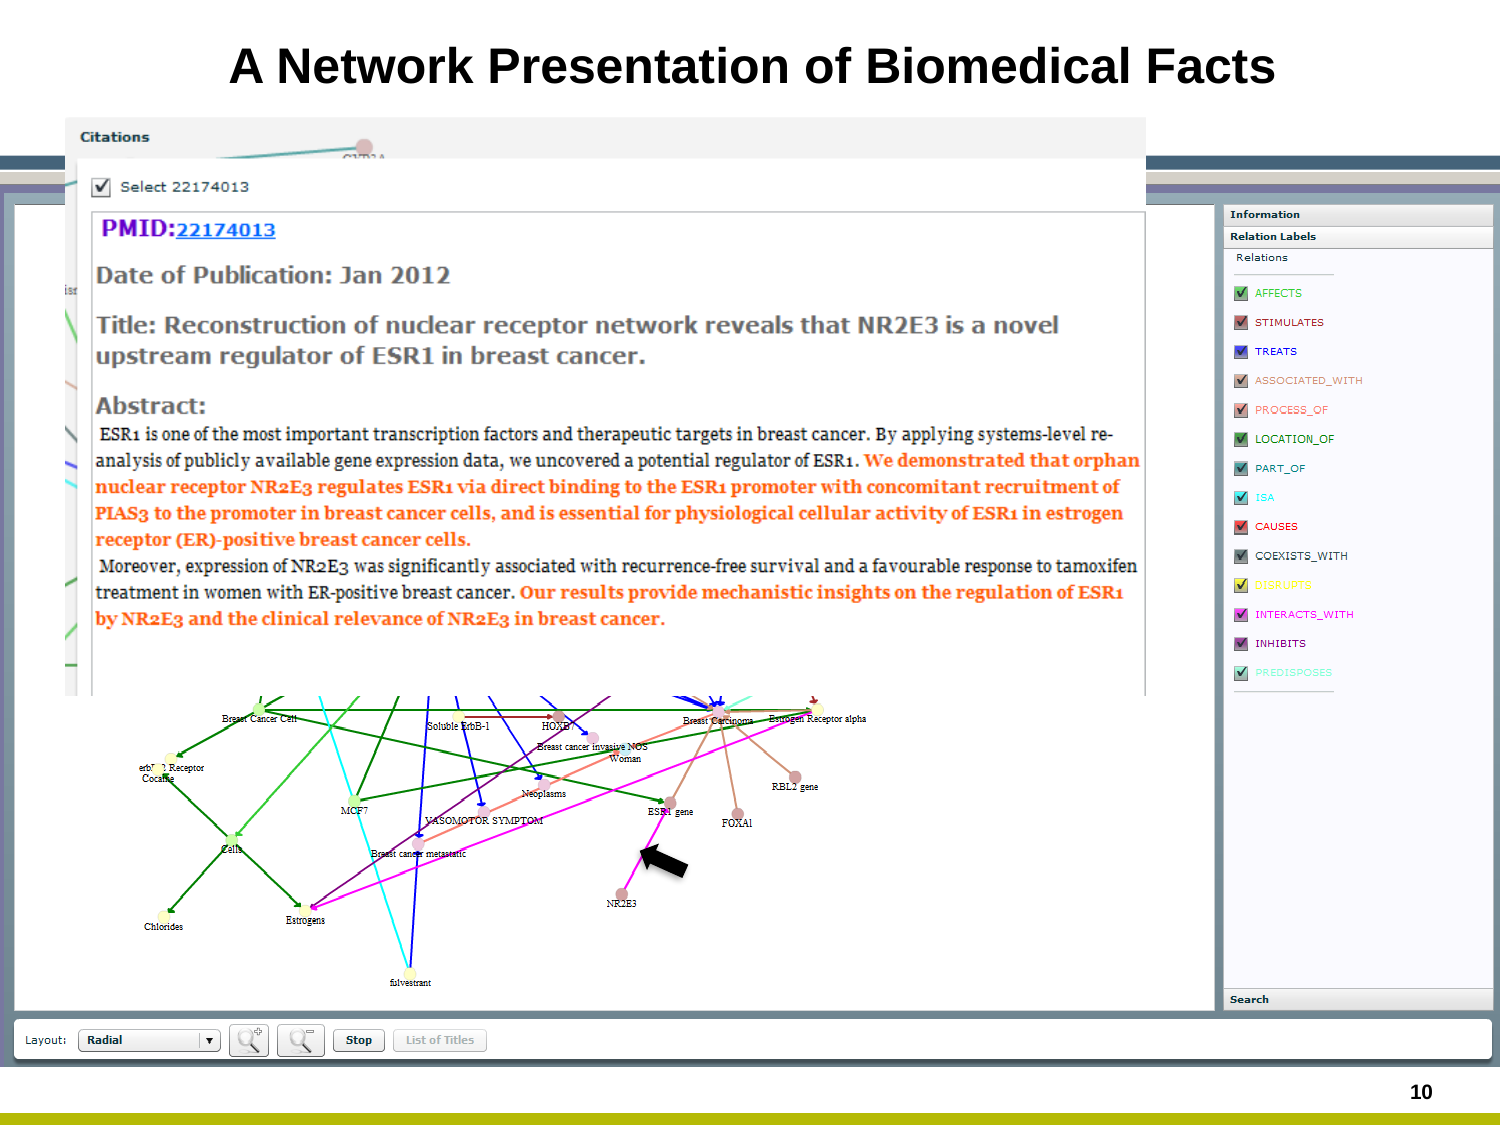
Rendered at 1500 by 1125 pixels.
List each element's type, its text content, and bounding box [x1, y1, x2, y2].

picture [0, 117, 1500, 1067]
text_box A Network Presentation of Biomedical Facts [152, 26, 1367, 102]
